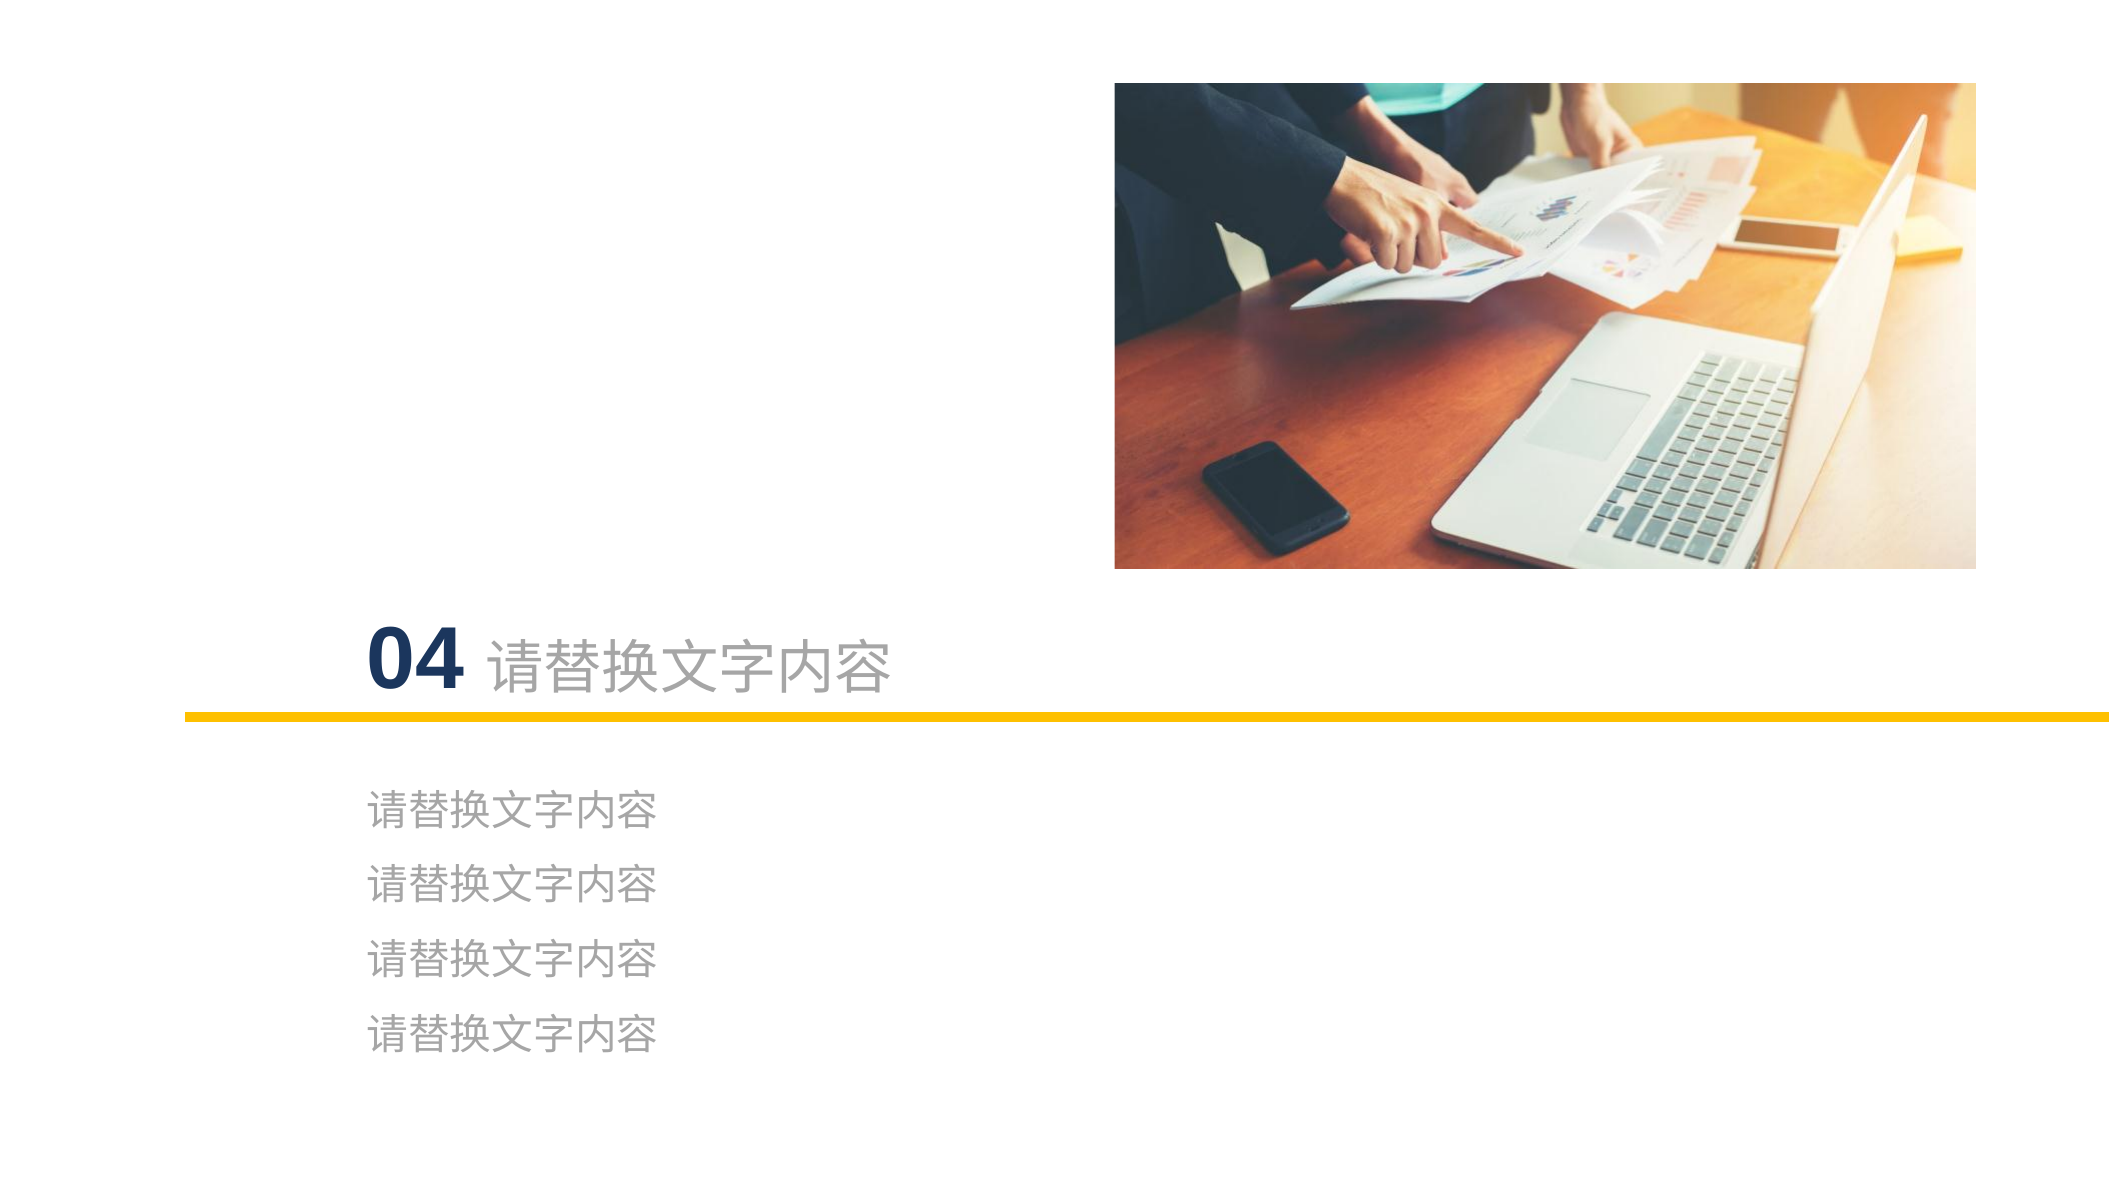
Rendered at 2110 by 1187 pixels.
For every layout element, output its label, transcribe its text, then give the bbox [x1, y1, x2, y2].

text_box 请替换文字内容 [351, 915, 925, 990]
text_box [1114, 82, 1977, 569]
text_box 请替换文字内容 [351, 840, 925, 915]
text_box 请替换文字内容 [351, 990, 925, 1065]
text_box 请替换文字内容 [351, 766, 925, 840]
text_box 04请替换文字内容 [351, 572, 1149, 705]
text_box 04请替换文字内容 [351, 706, 1149, 712]
